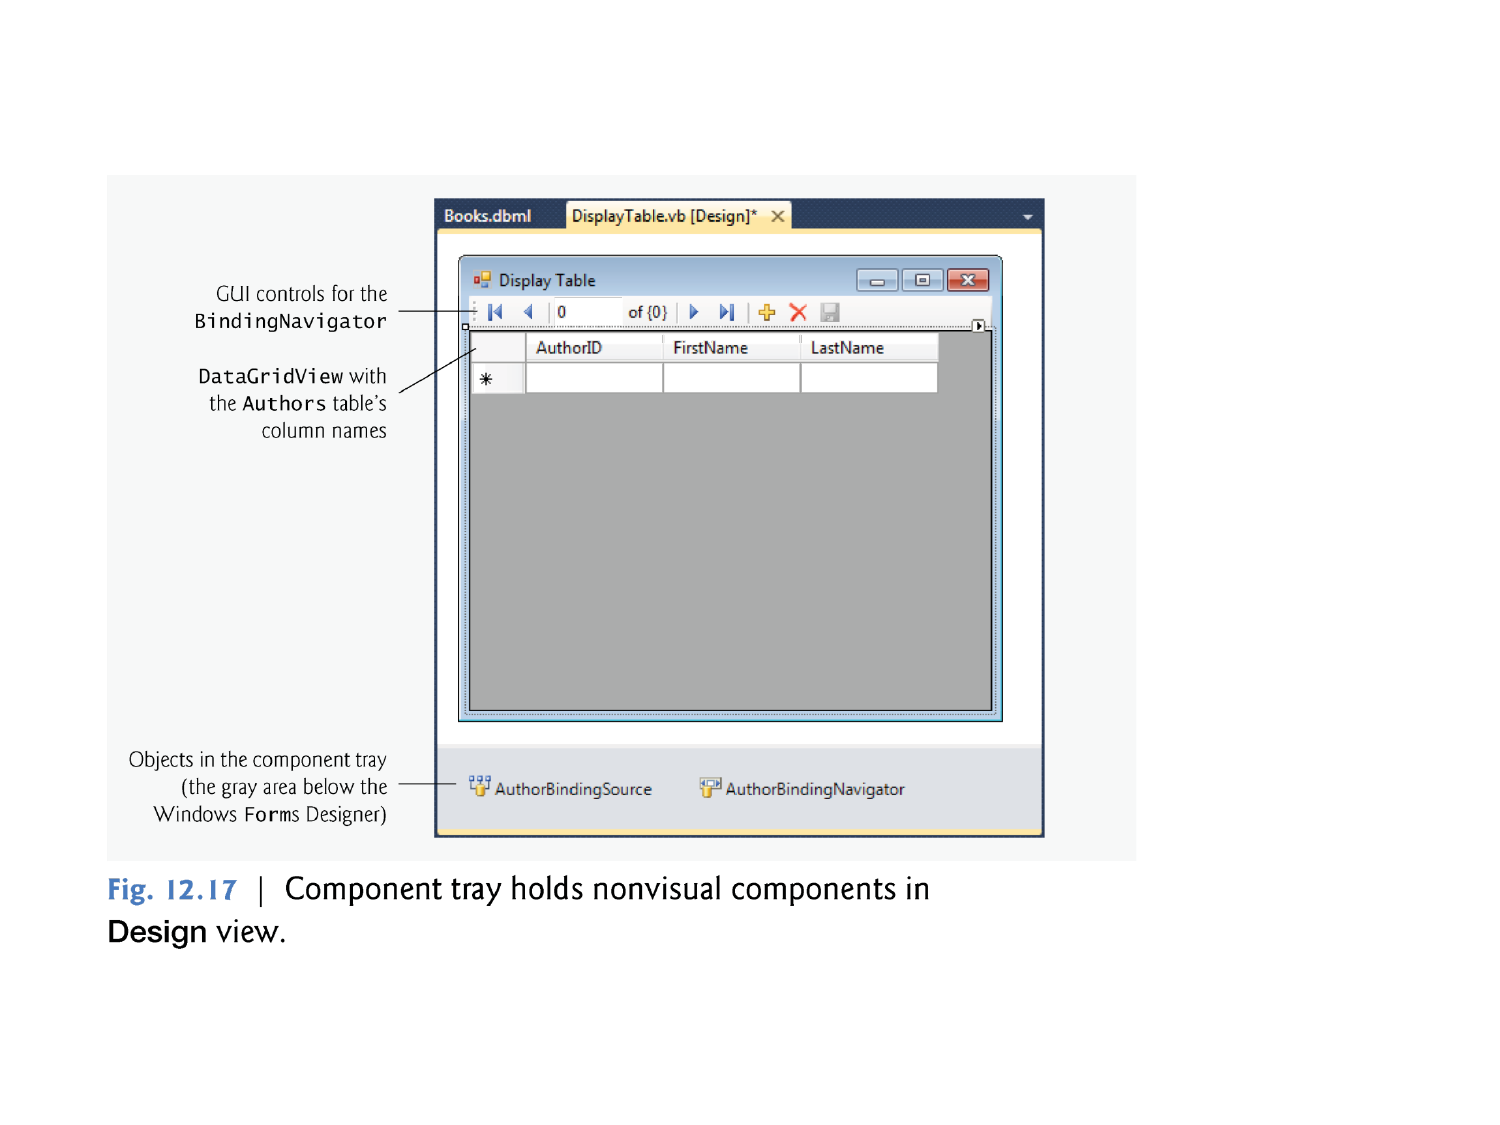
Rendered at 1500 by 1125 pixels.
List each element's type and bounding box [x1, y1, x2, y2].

picture [0, 106, 1500, 1018]
